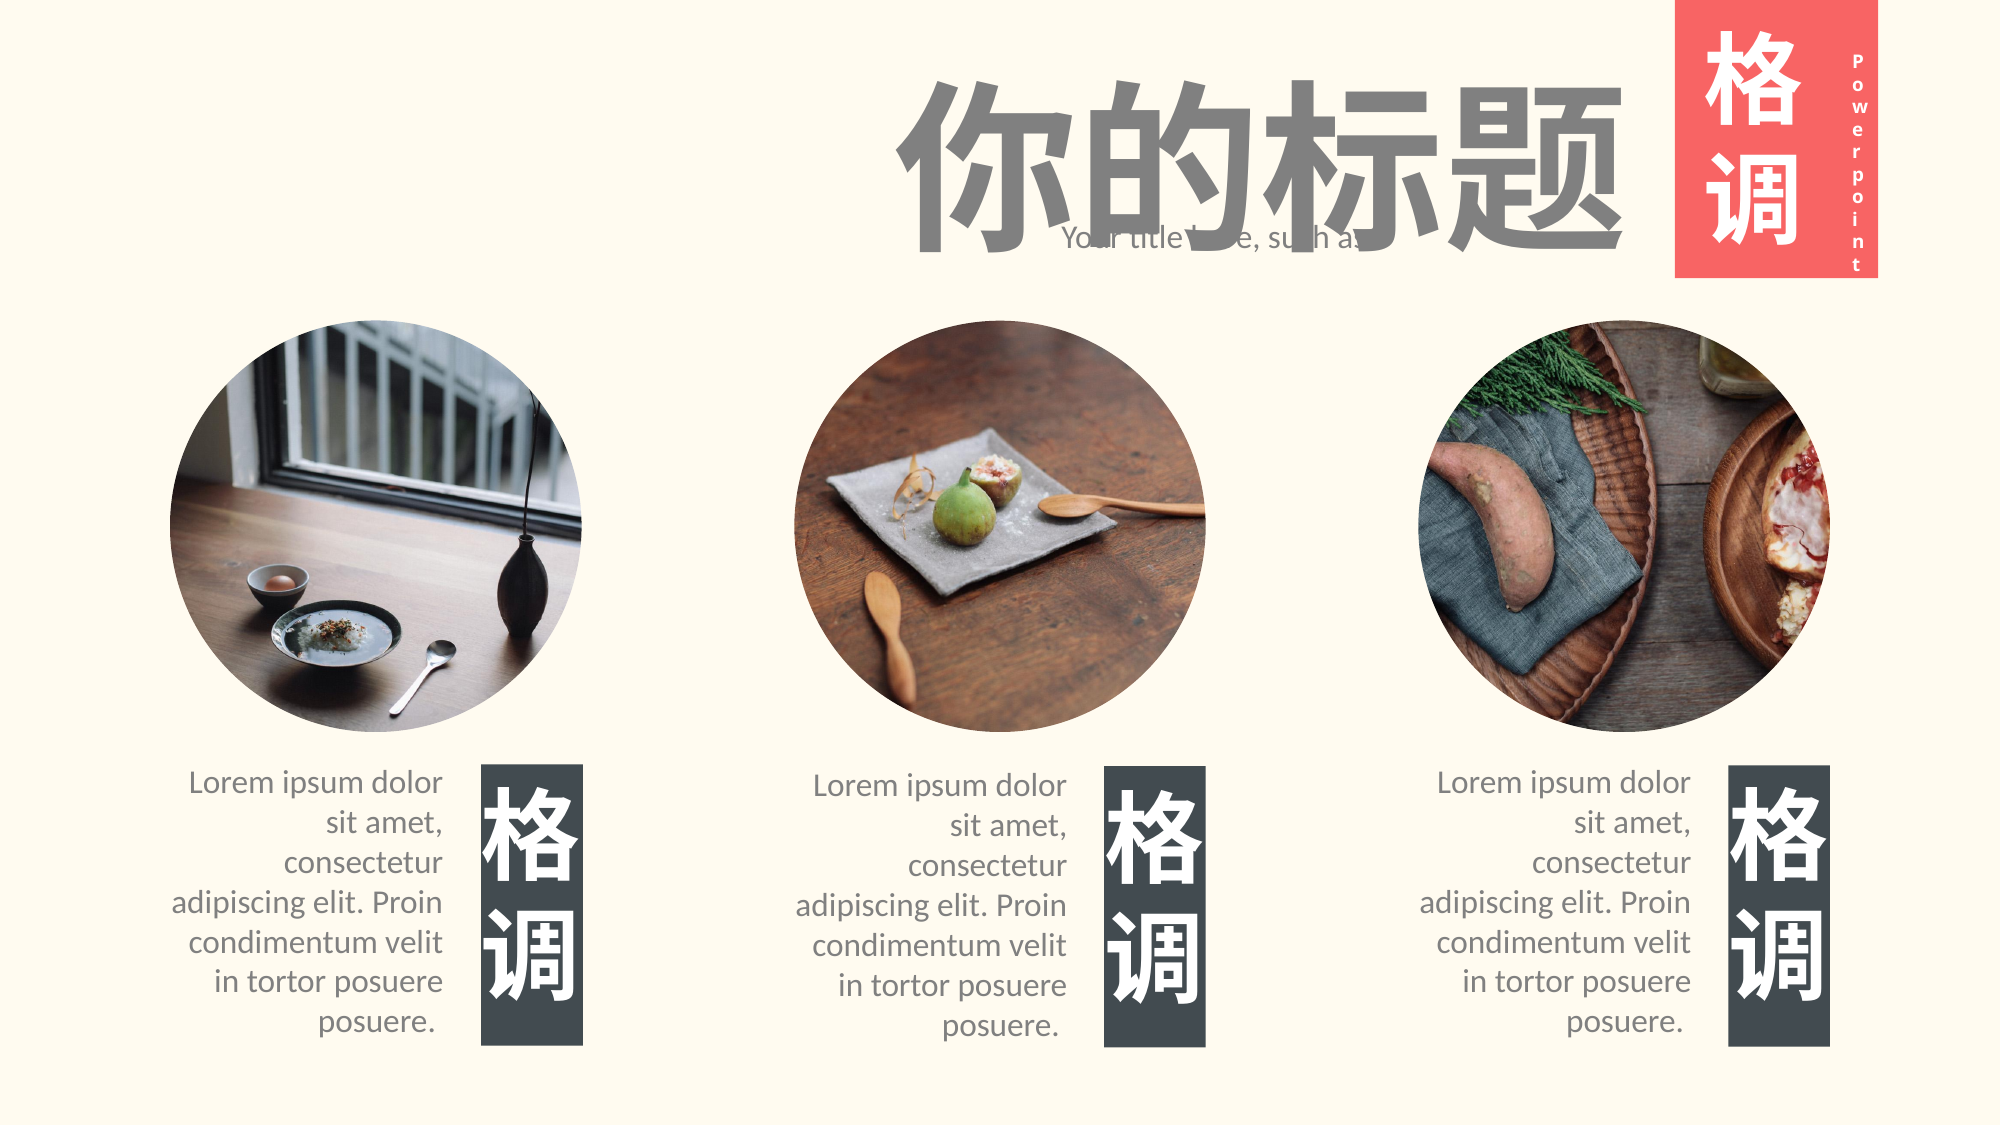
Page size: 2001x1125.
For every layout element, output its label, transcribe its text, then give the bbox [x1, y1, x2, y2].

text_box 格调 [465, 765, 580, 1020]
picture [1418, 320, 1830, 733]
text_box [1727, 764, 1831, 1048]
picture [794, 320, 1206, 733]
text_box 你的标题 [879, 0, 1643, 281]
text_box [1674, 0, 1879, 279]
text_box Lorem ipsum dolor sit amet, consectetur adipiscing elit. Proin condimentum velit in tortor posuere posuere. [155, 752, 459, 1047]
text_box Lorem ipsum dolor sit amet, consectetur adipiscing elit. Proin condimentum velit in tortor posuere posuere. [1403, 752, 1707, 1047]
text_box 格调 [1713, 765, 1828, 1020]
text_box Your title here, such as [1046, 207, 1661, 263]
text_box [1103, 765, 1207, 1048]
text_box 格调 [1089, 768, 1204, 1024]
text_box Lorem ipsum dolor sit amet, consectetur adipiscing elit. Proin condimentum velit in tortor posuere posuere. [779, 755, 1083, 1051]
picture [169, 320, 582, 733]
text_box Powerpoint [1837, 42, 1871, 283]
text_box 格调 [1688, 8, 1803, 264]
text_box [480, 763, 584, 1047]
